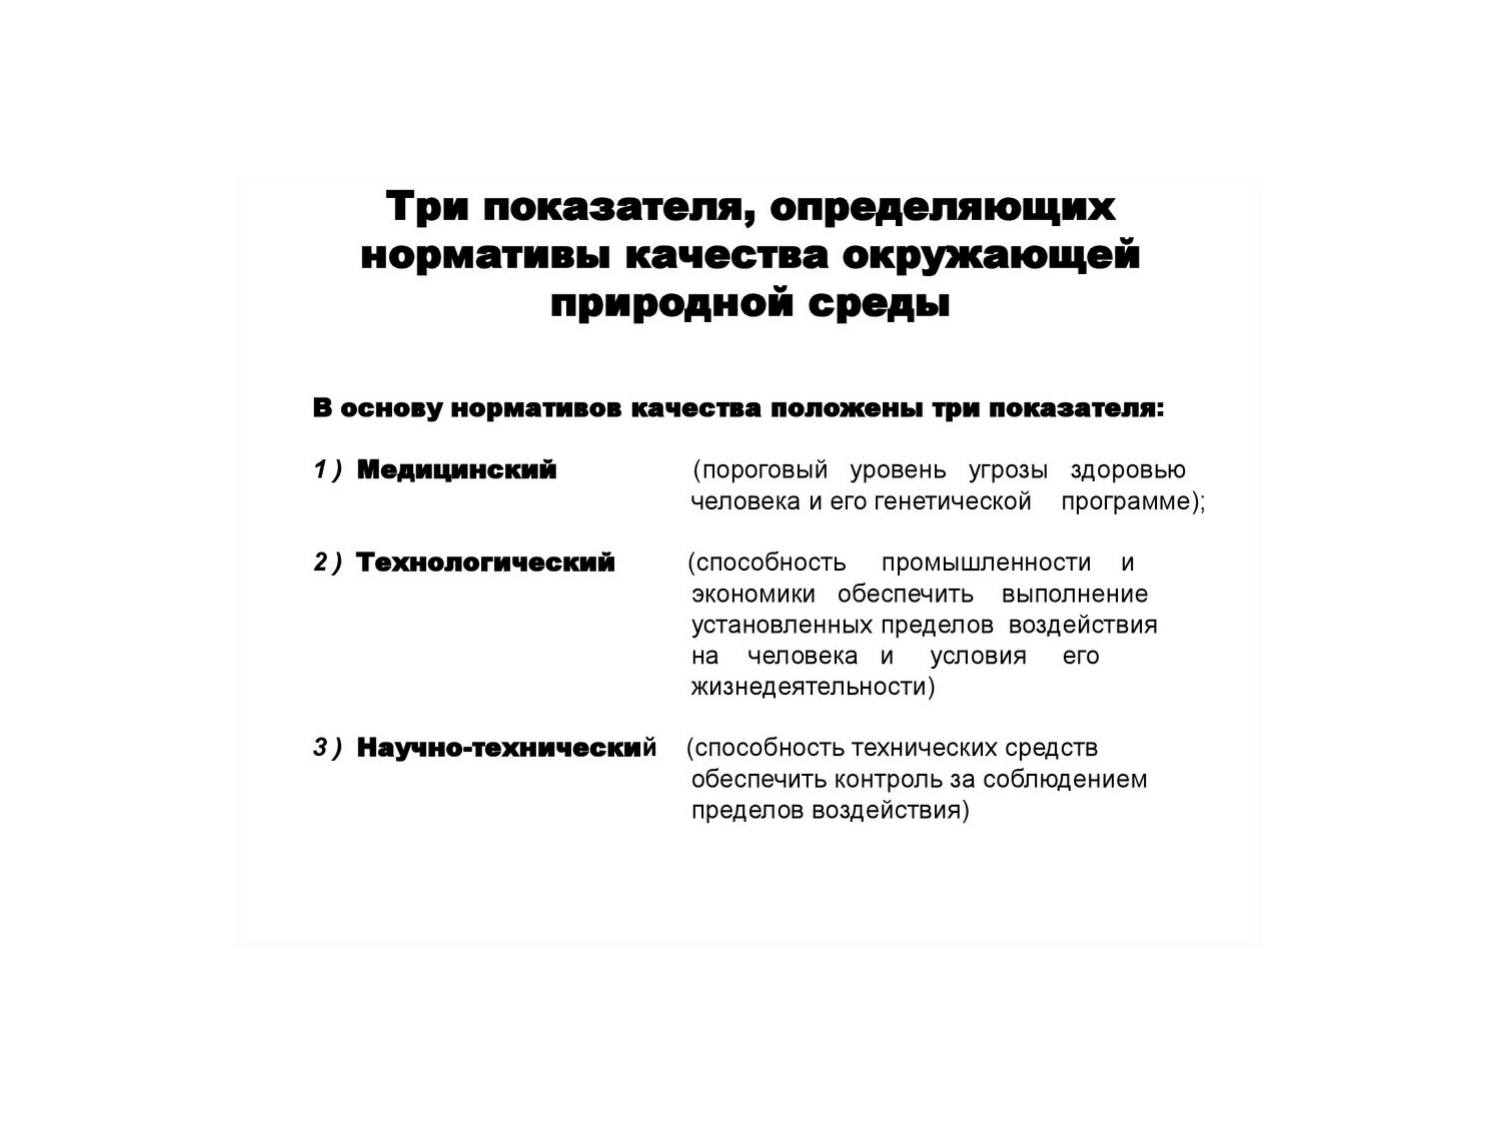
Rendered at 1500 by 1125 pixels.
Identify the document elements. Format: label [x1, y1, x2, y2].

picture [237, 178, 1263, 947]
